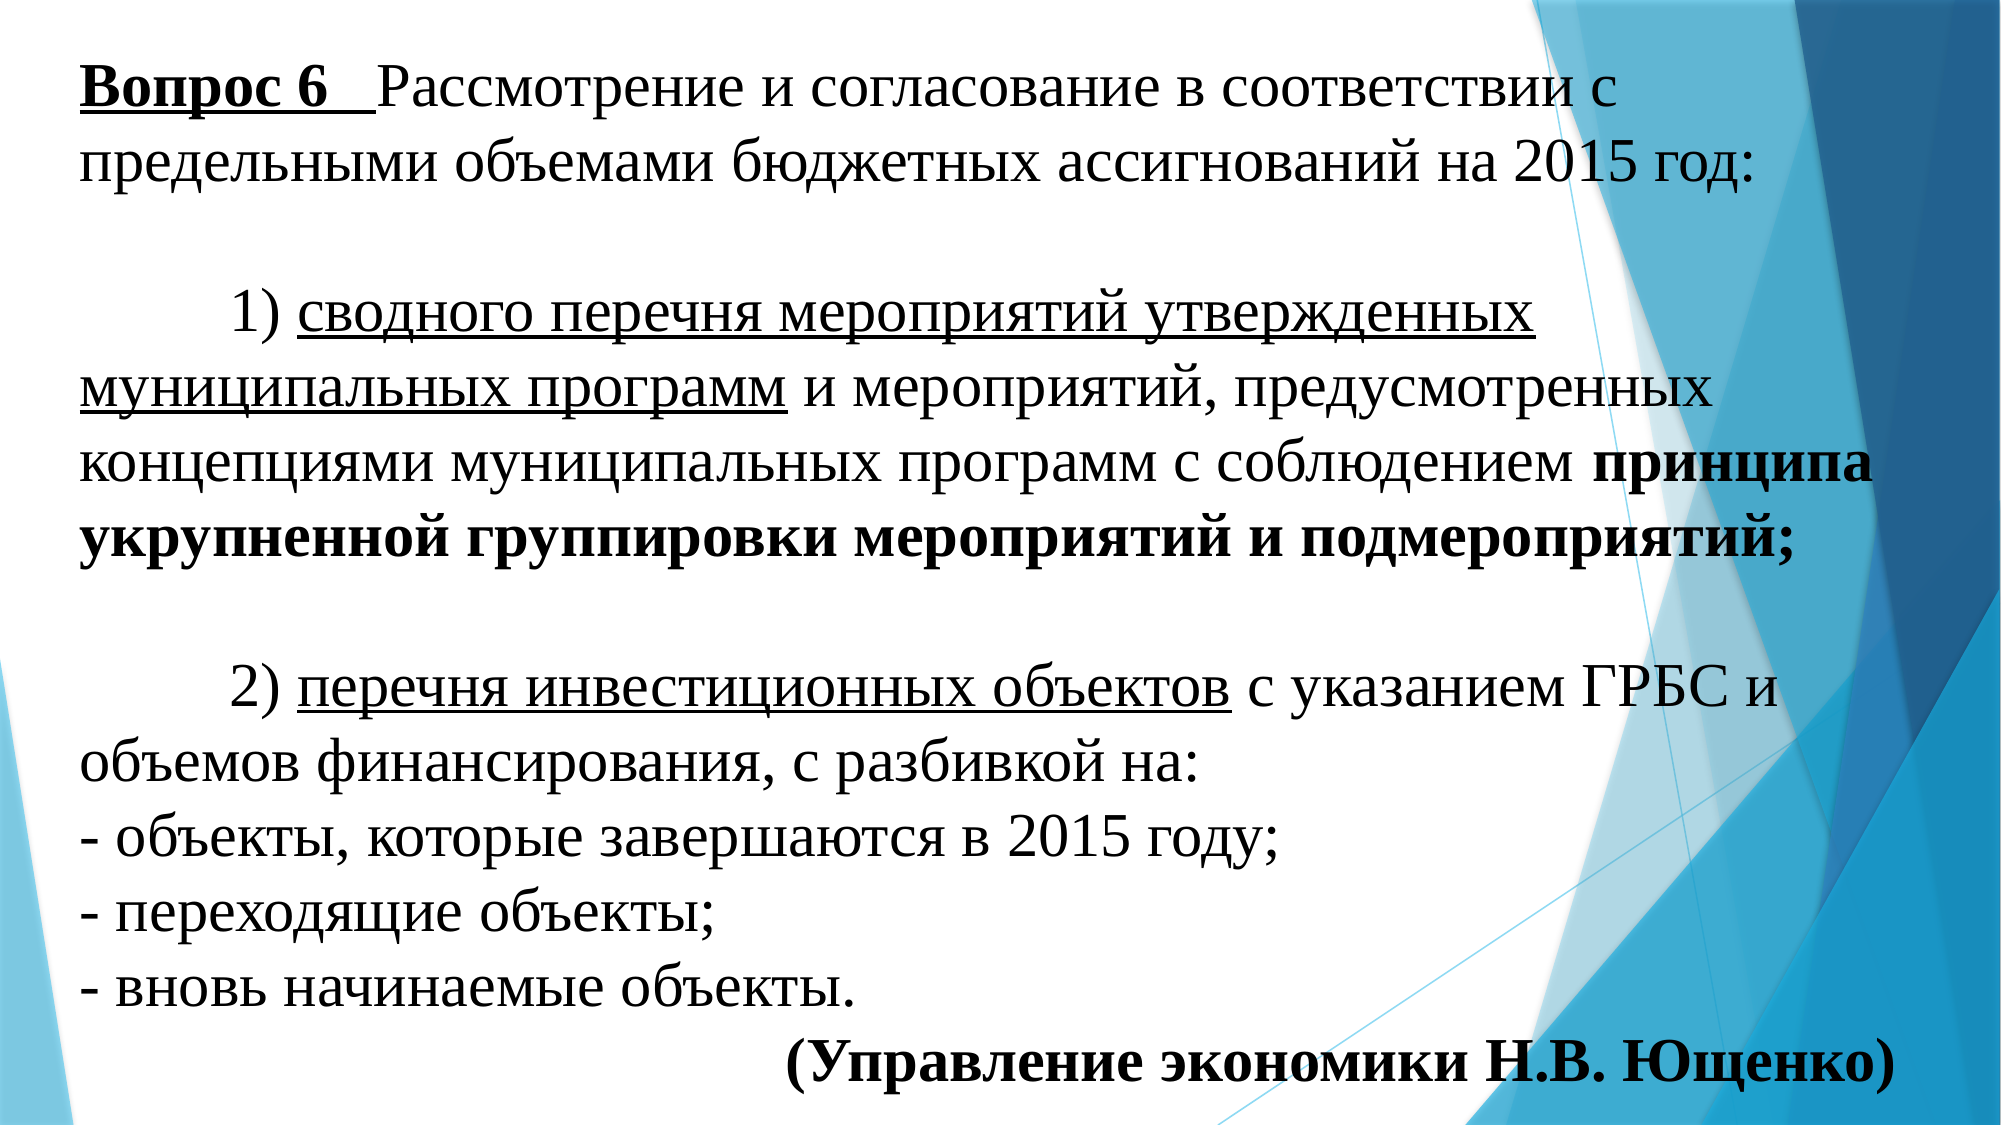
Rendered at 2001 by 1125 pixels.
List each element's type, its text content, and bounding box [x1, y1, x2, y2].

title Вопрос 6 Рассмотрение и согласование в соответствии с предельными объемами бюджетных ассигнований на 2015 год: 1) сводного перечня мероприятий утвержденных муниципальных программ и мероприятий, предусмотренных концепциями муниципальных программ с соблюдением принципа укрупненной группировки мероприятий и подмероприятий; 2) перечня инвестиционных объектов с указанием ГРБС и объемов финансирования, с разбивкой на: - объекты, которые завершаются в 2015 году; - переходящие объекты; - вновь начинаемые объекты. (Управление экономики Н.В. Ющенко) [64, 36, 1926, 1102]
